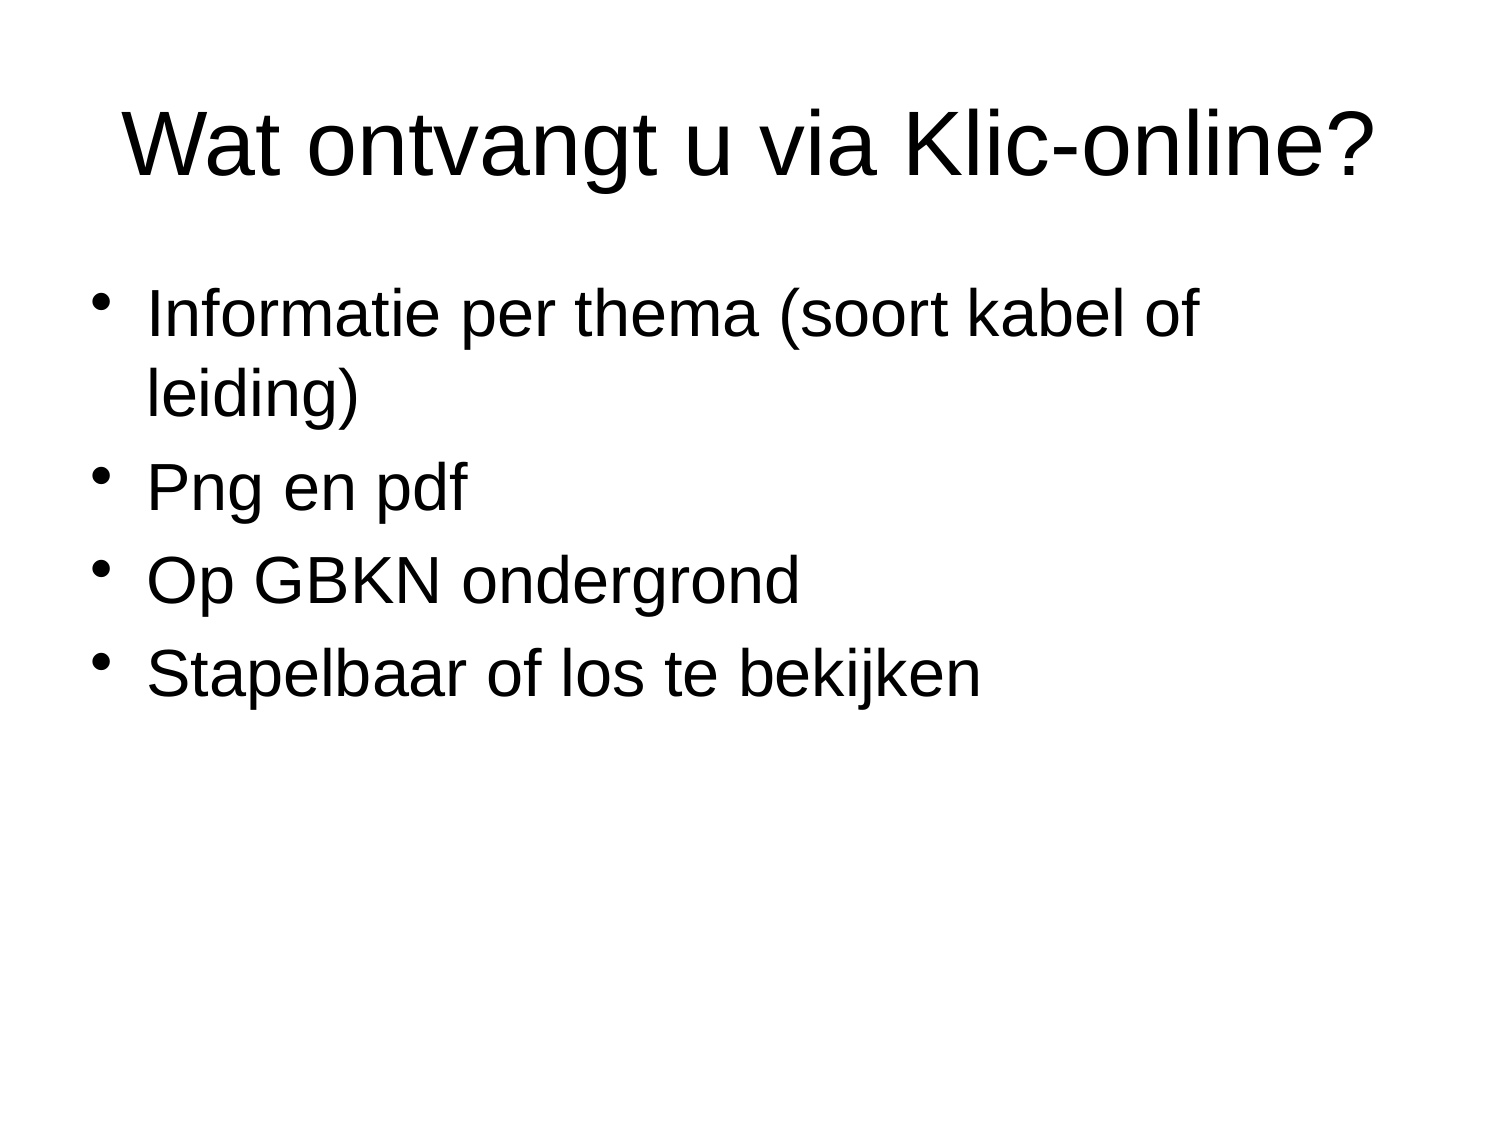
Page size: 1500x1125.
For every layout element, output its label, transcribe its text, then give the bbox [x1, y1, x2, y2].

title Wat ontvangt u via Klic-online? [75, 45, 1425, 233]
list Informatie per thema (soort kabel of leiding) Png en pdf Op GBKN ondergrond Stapelbaar of los te bekijken [75, 262, 1425, 1005]
